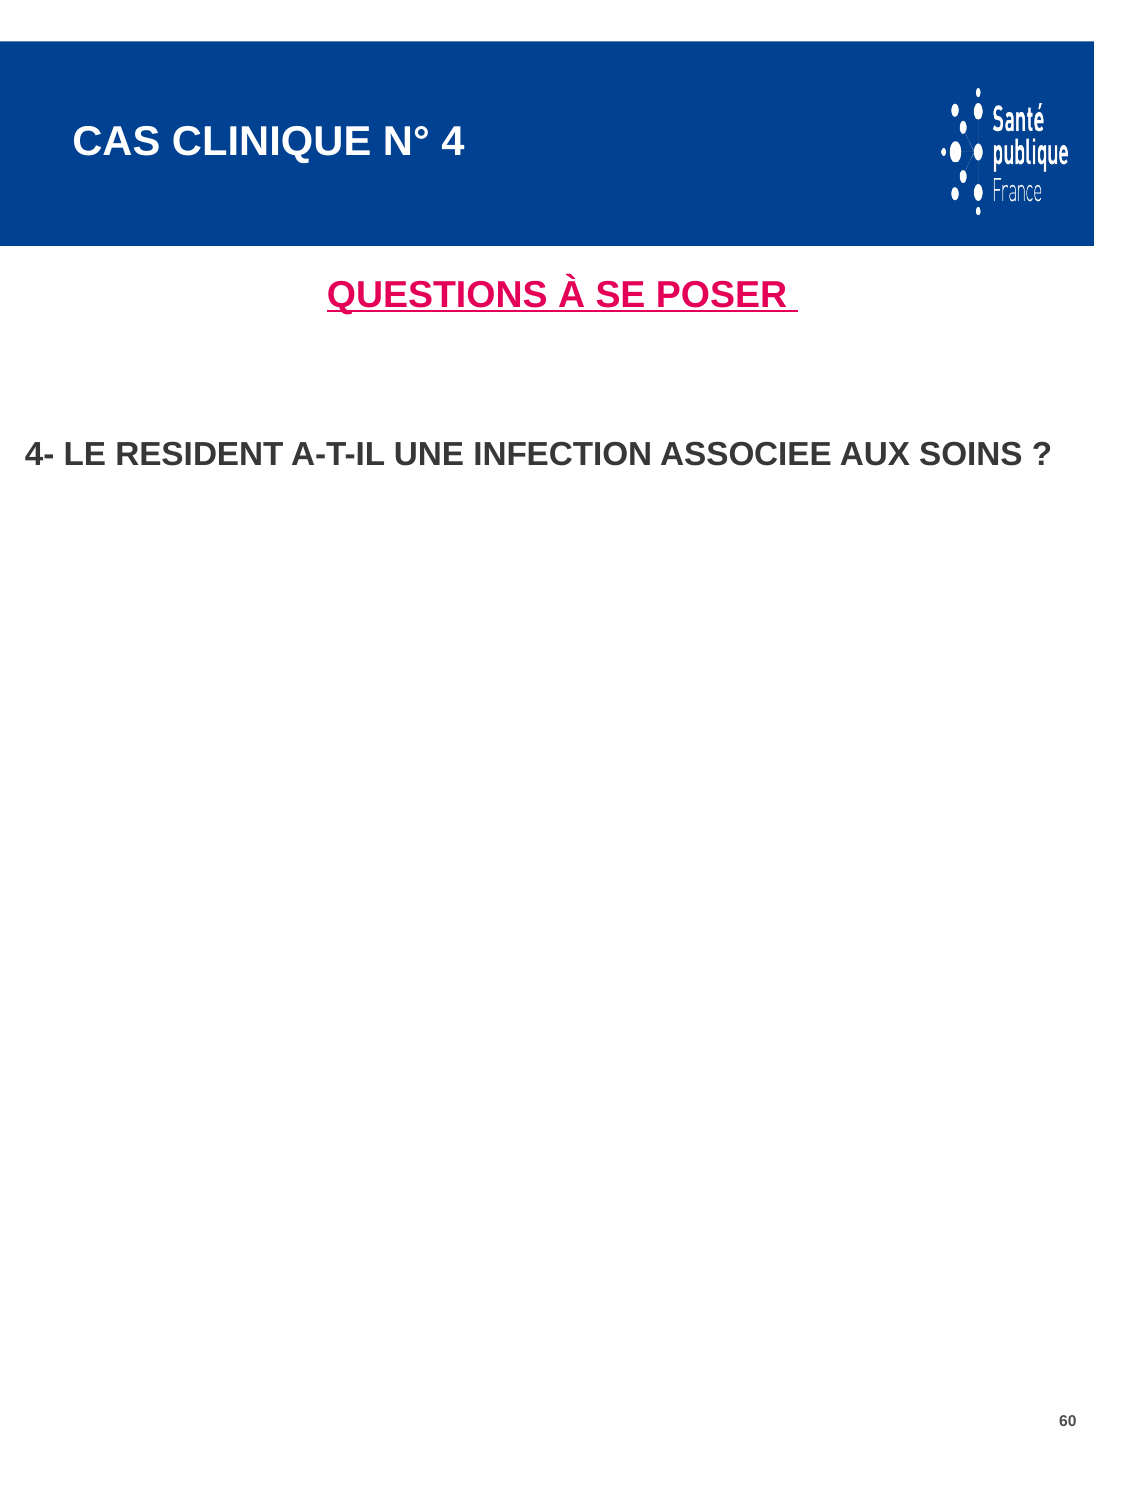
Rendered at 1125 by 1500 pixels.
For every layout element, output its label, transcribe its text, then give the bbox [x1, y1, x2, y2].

picture [941, 88, 1068, 215]
list Questions à se poser 4- Le RESIDENT A-T-IL UNE INFECTION ASSOCIEE aux soins ? [19, 265, 1106, 1483]
title Cas clinique n° 4 [66, 41, 908, 246]
